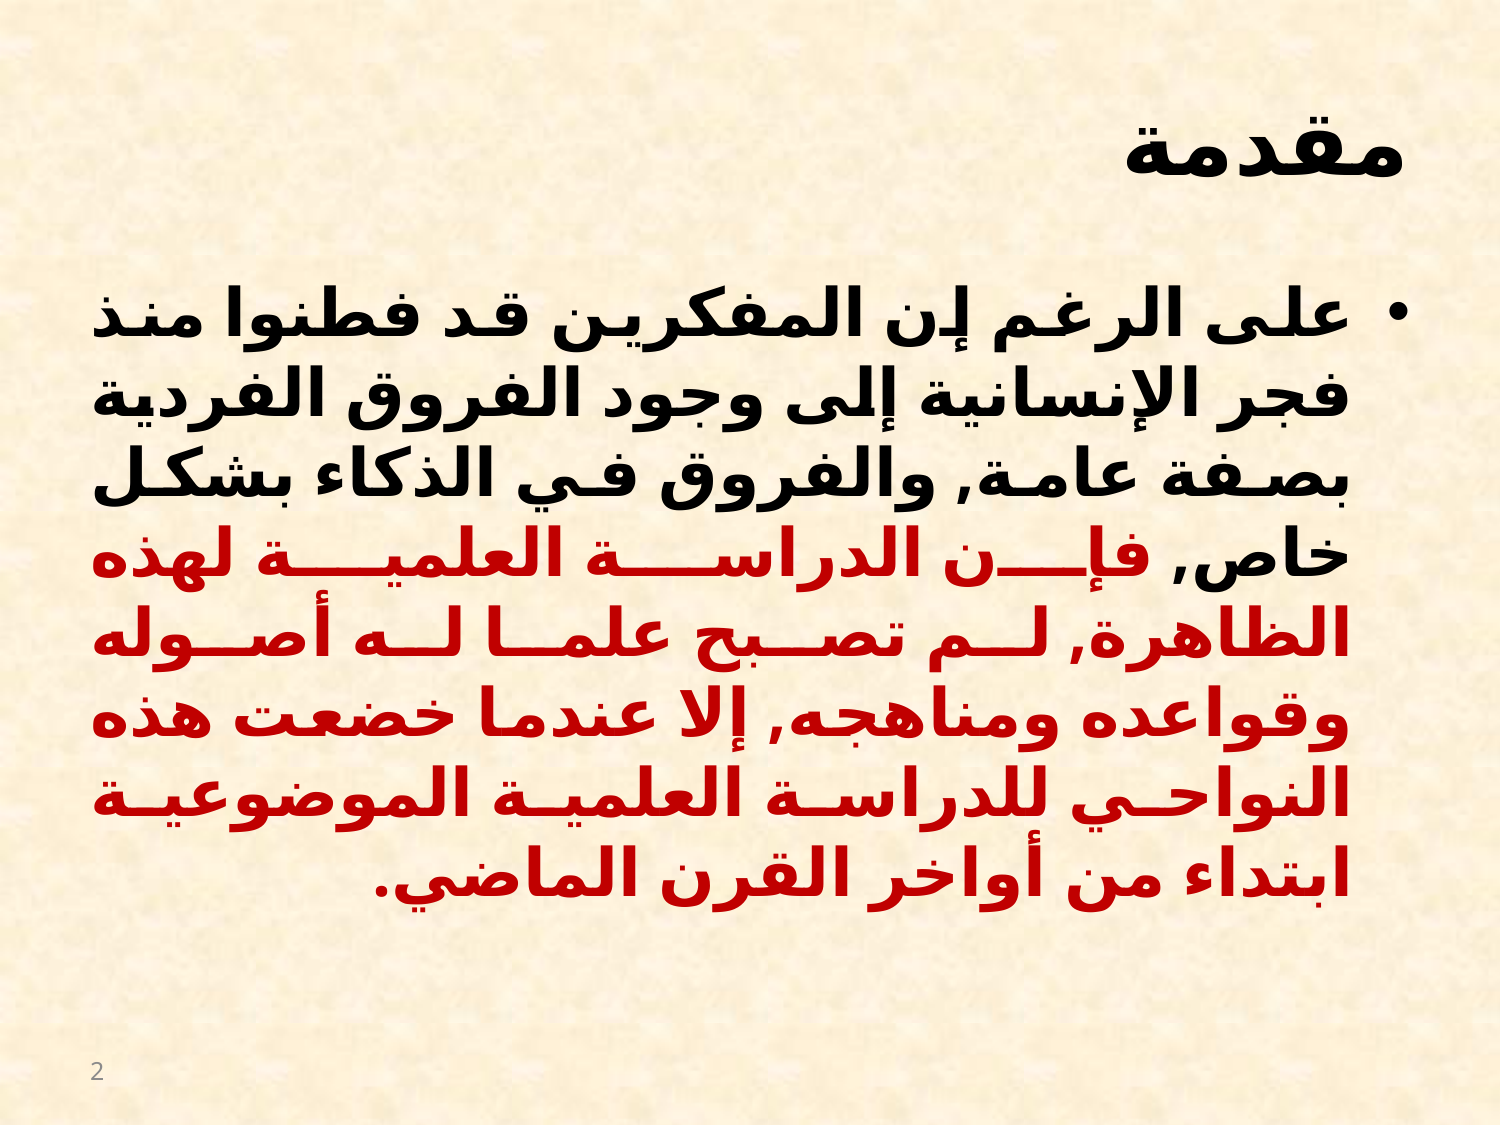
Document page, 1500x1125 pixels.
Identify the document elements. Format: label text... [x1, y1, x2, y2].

picture [0, 0, 1500, 1125]
list على الرغم إن المفكرين قد فطنوا منذ فجر الإنسانية إلى وجود الفروق الفردية بصفة عامة, والفروق في الذكاء بشكل خاص, فإن الدراسة العلمية لهذه الظاهرة, لم تصبح علما له أصوله وقواعده ومناهجه, إلا عندما خضعت هذه النواحي للدراسة العلمية الموضوعية ابتداء من أواخر القرن الماضي. [75, 262, 1425, 1005]
slide_number 2 [75, 1042, 425, 1103]
title مقدمة [75, 45, 1425, 233]
